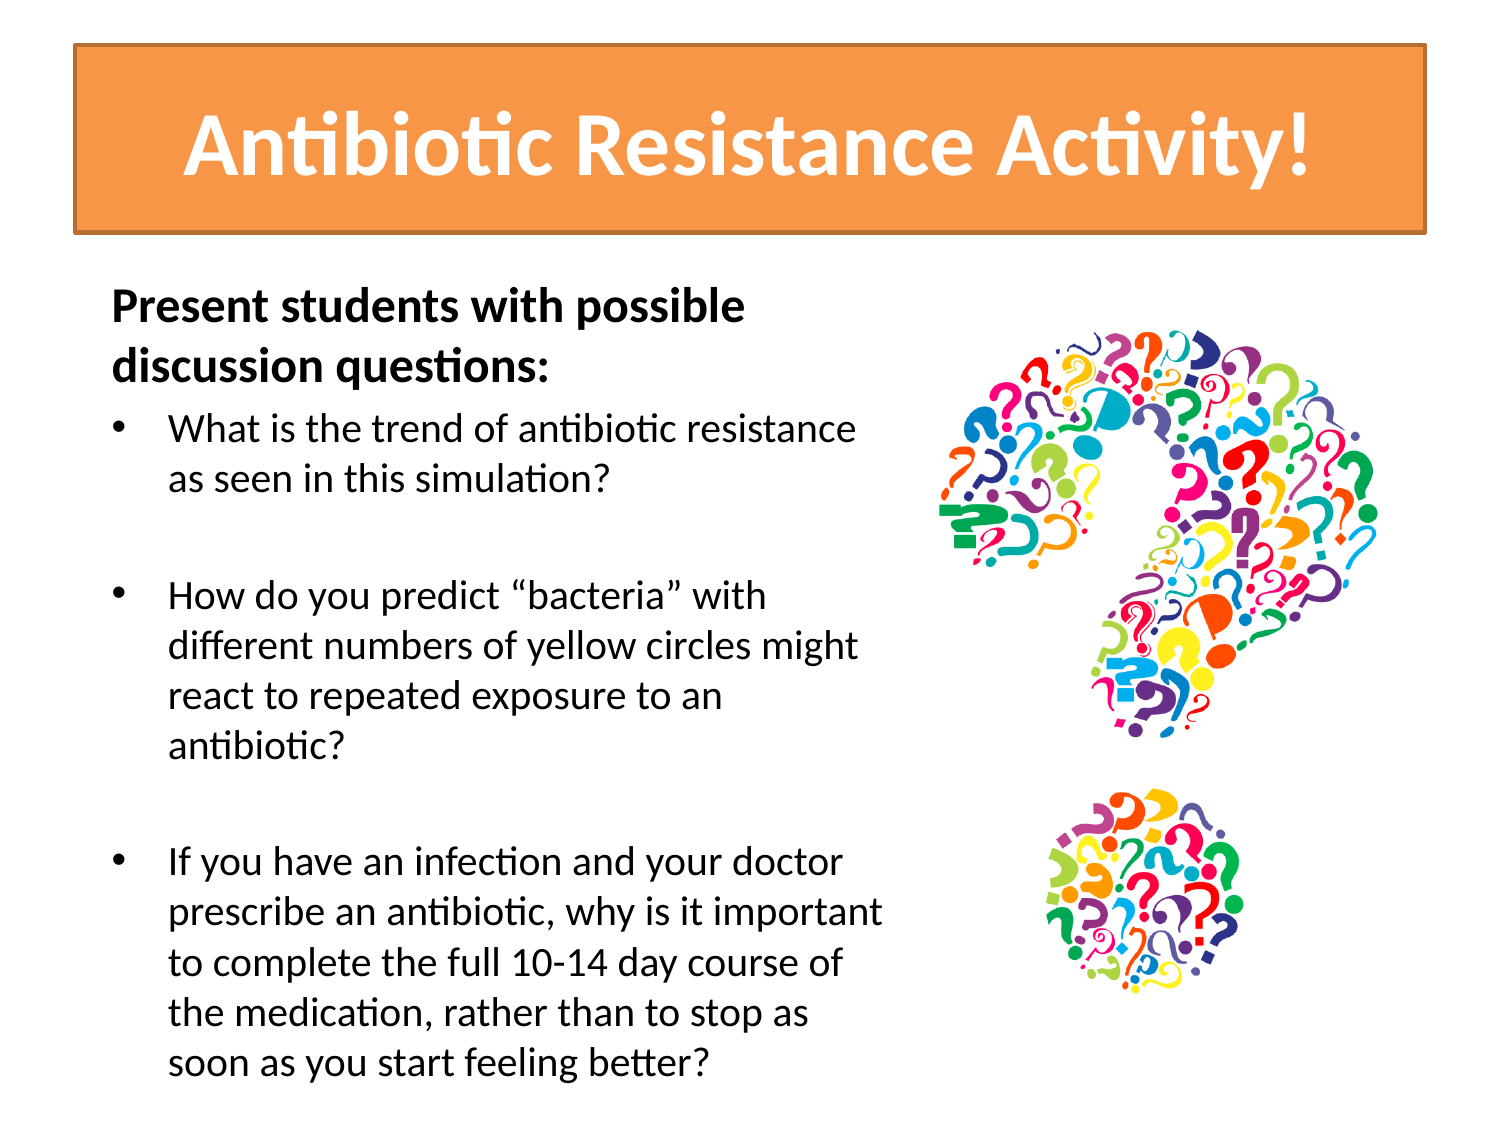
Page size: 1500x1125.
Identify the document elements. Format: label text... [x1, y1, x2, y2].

list Present students with possible discussion questions: What is the trend of antibiotic resistance as seen in this simulation? How do you predict “bacteria” with different numbers of yellow circles might react to repeated exposure to an antibiotic? If you have an infection and your doctor prescribe an antibiotic, why is it important to complete the full 10-14 day course of the medication, rather than to stop as soon as you start feeling better? [96, 264, 912, 1057]
title Antibiotic Resistance Activity! [73, 43, 1427, 235]
picture [911, 302, 1405, 1019]
